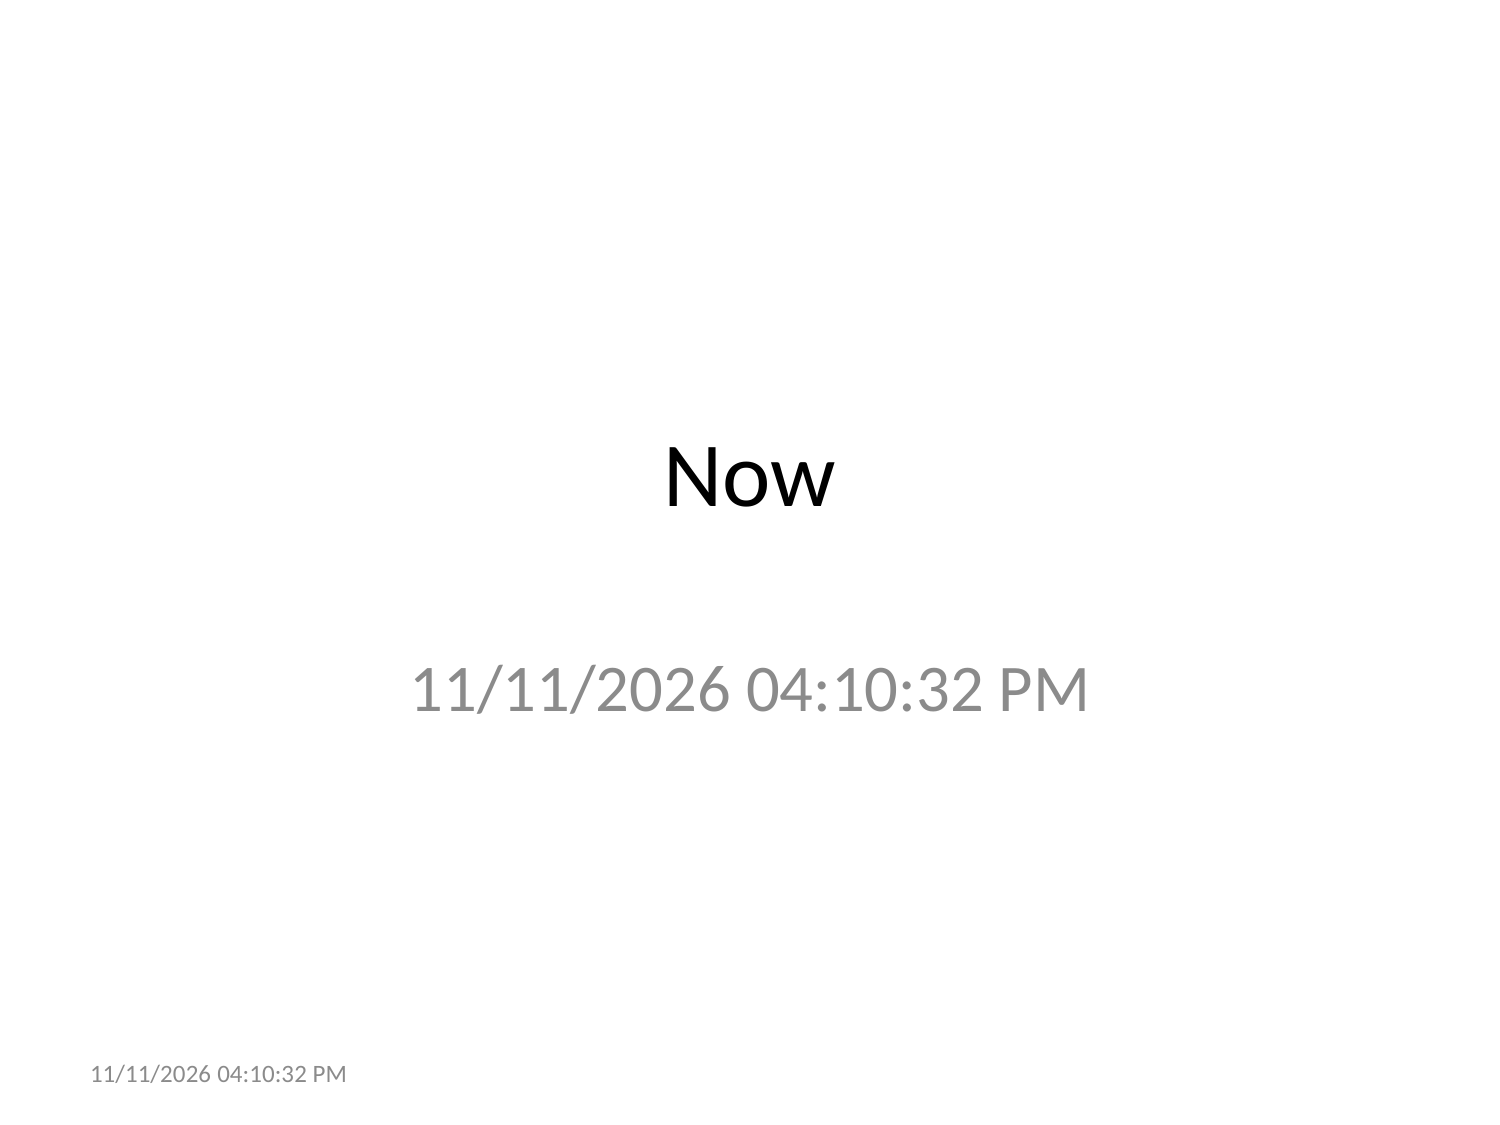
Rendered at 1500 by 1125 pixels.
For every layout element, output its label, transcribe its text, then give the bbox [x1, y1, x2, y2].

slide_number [75, 1042, 425, 1103]
subtitle 2011-12-19 10:20:04 AM [225, 637, 1275, 925]
title Now [112, 349, 1388, 591]
